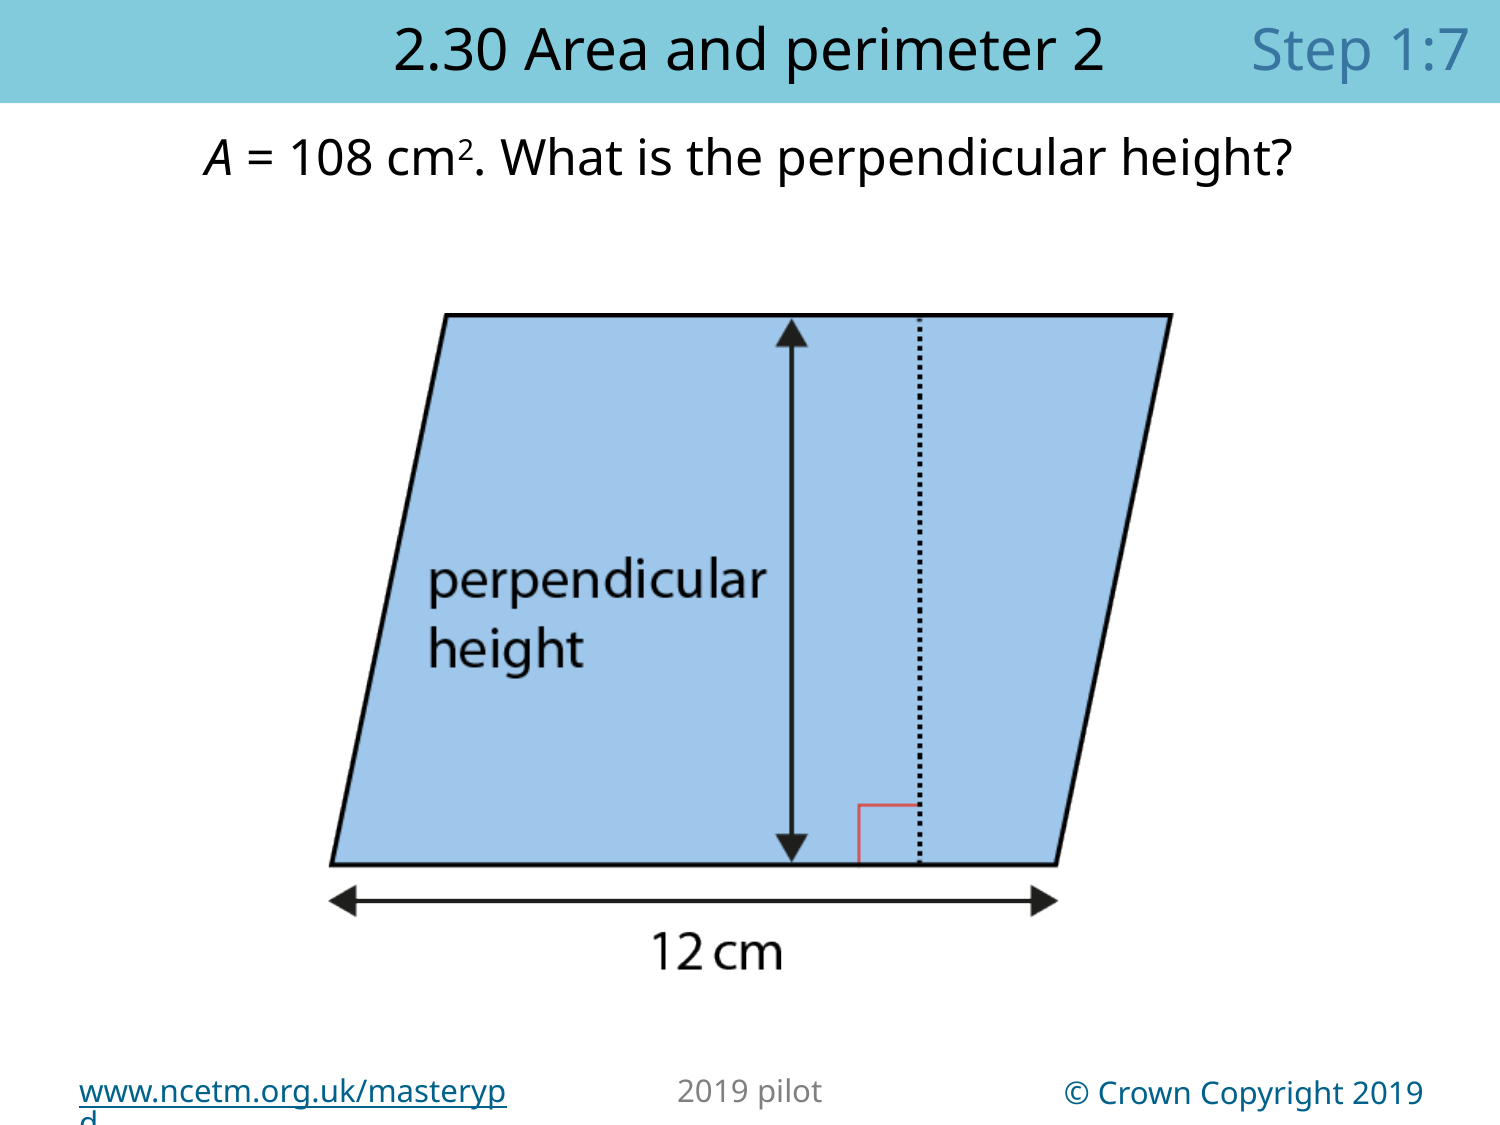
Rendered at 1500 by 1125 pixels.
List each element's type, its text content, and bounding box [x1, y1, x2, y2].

picture [101, 313, 1399, 1005]
text_box A = 108 cm2. What is the perpendicular height? [190, 118, 1309, 193]
list Step 1:7 [0, 0, 1500, 104]
